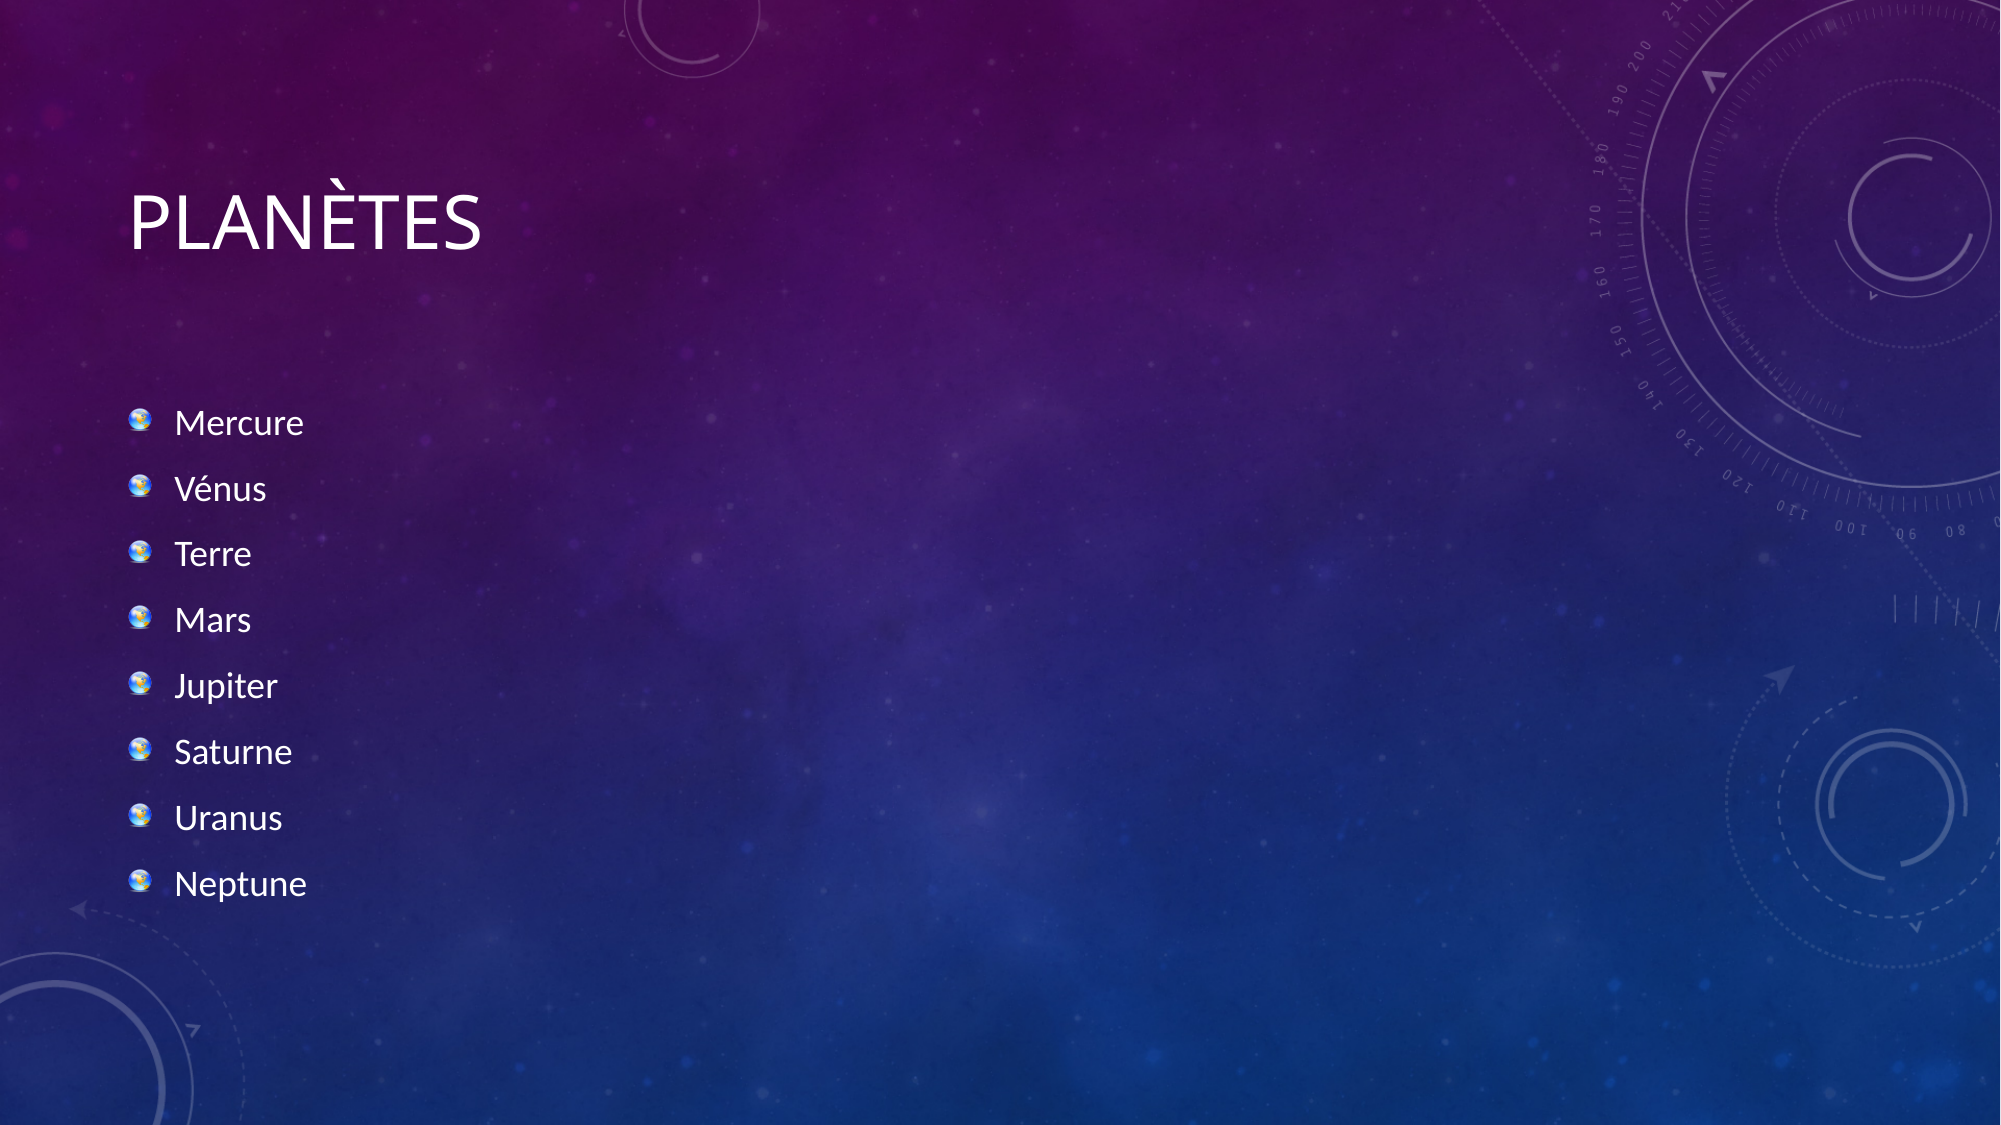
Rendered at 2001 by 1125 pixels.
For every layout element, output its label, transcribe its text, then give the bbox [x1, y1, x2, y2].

title Planètes [112, 99, 1775, 339]
list Mercure Vénus Terre Mars Jupiter Saturne Uranus Neptune [112, 351, 1775, 950]
picture [0, 0, 2001, 1125]
